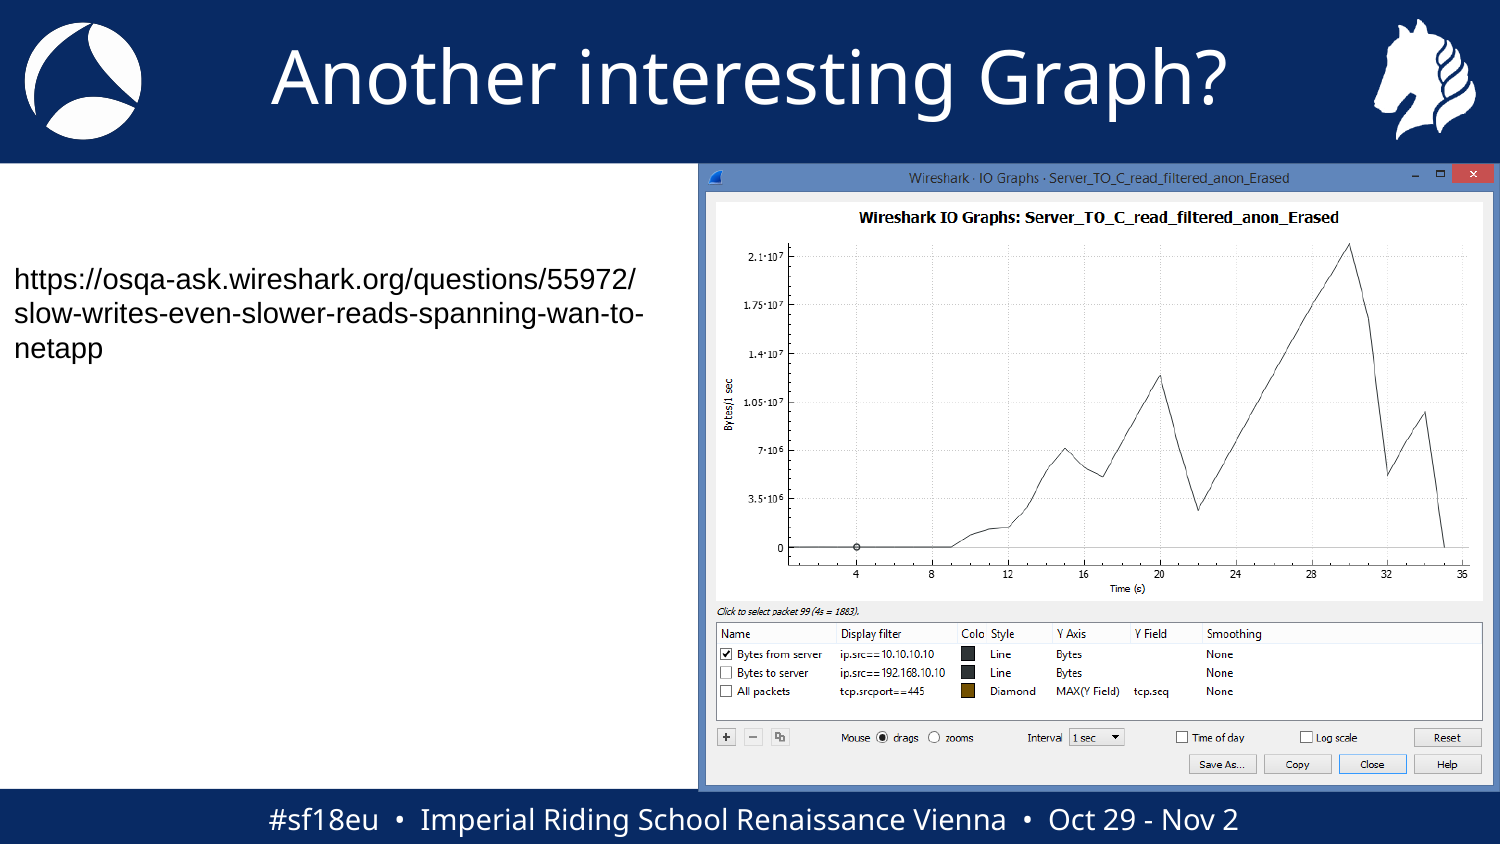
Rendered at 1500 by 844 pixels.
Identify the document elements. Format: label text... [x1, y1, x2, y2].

title Another interesting Graph? [188, 0, 1312, 161]
text_box https://osqa-ask.wireshark.org/questions/55972/slow-writes-even-slower-reads-spanning-wan-to-netapp [0, 252, 693, 373]
picture [1361, 8, 1489, 151]
picture [24, 22, 142, 140]
picture [698, 163, 1500, 792]
